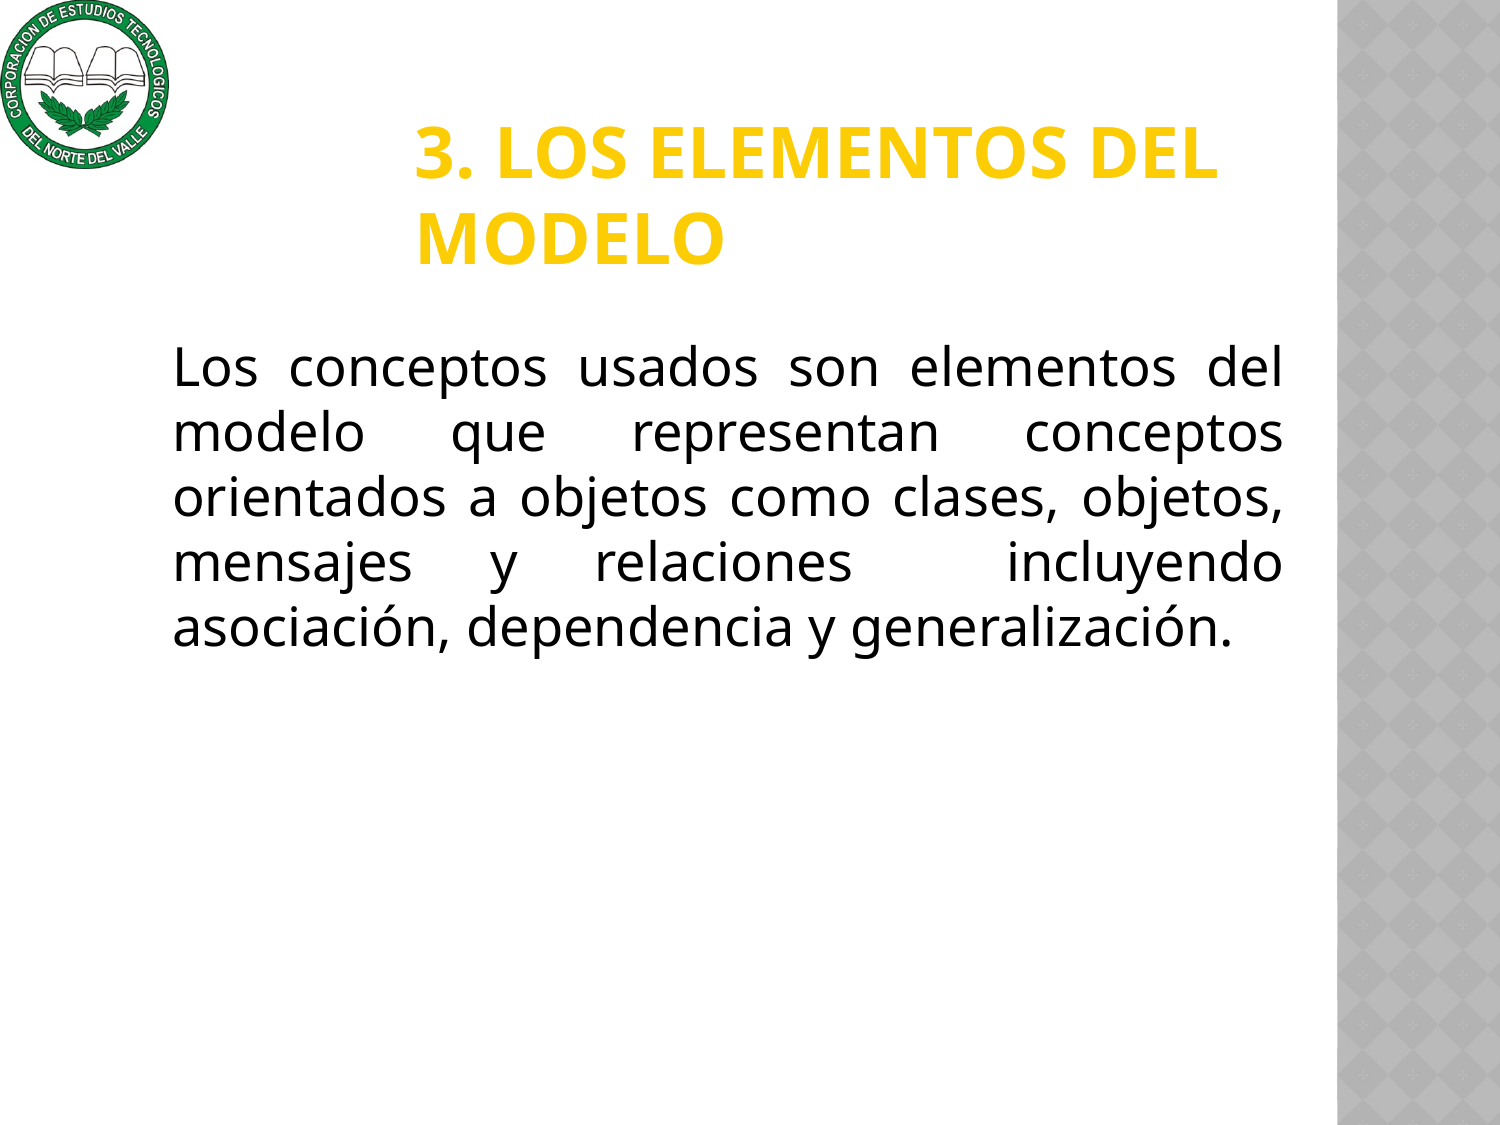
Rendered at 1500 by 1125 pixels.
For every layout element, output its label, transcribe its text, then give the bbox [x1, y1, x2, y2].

list Los conceptos usados son elementos del modelo que representan conceptos orientados a objetos como clases, objetos, mensajes y relaciones incluyendo asociación, dependencia y generalización. [112, 324, 1302, 1001]
picture [0, 0, 169, 169]
title 3. Los Elementos del Modelo [399, 99, 1388, 288]
